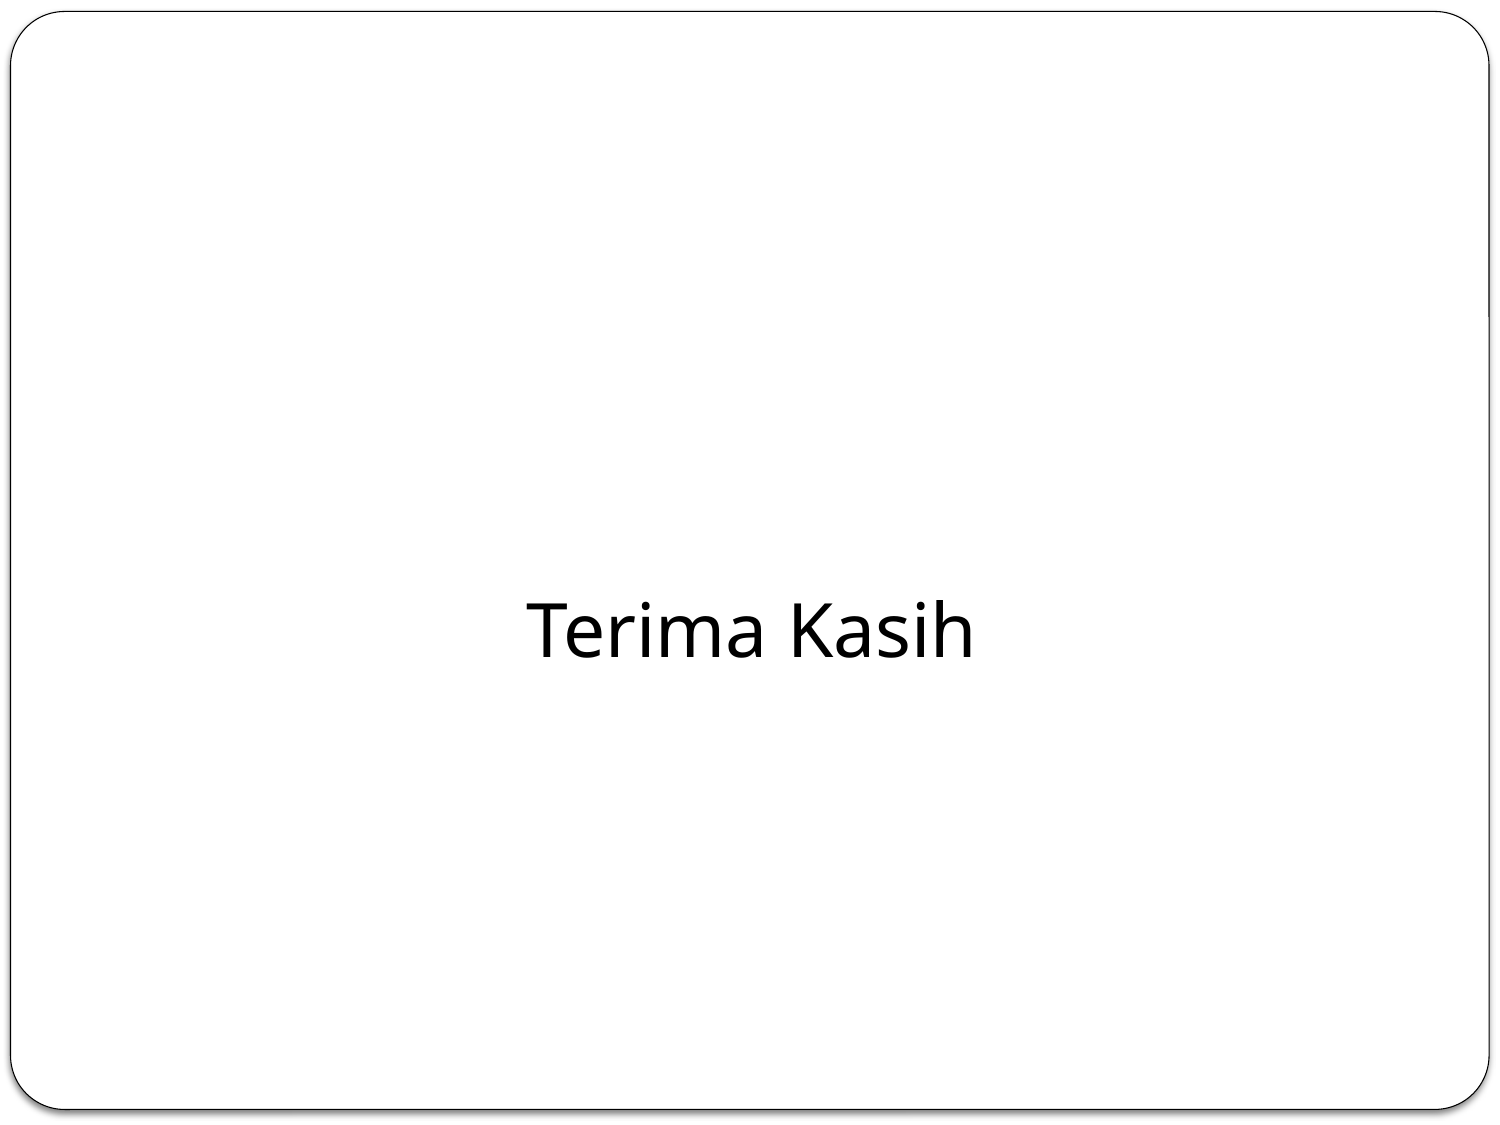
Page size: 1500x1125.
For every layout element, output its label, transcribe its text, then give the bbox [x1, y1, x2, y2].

text_box Terima Kasih [512, 574, 993, 680]
